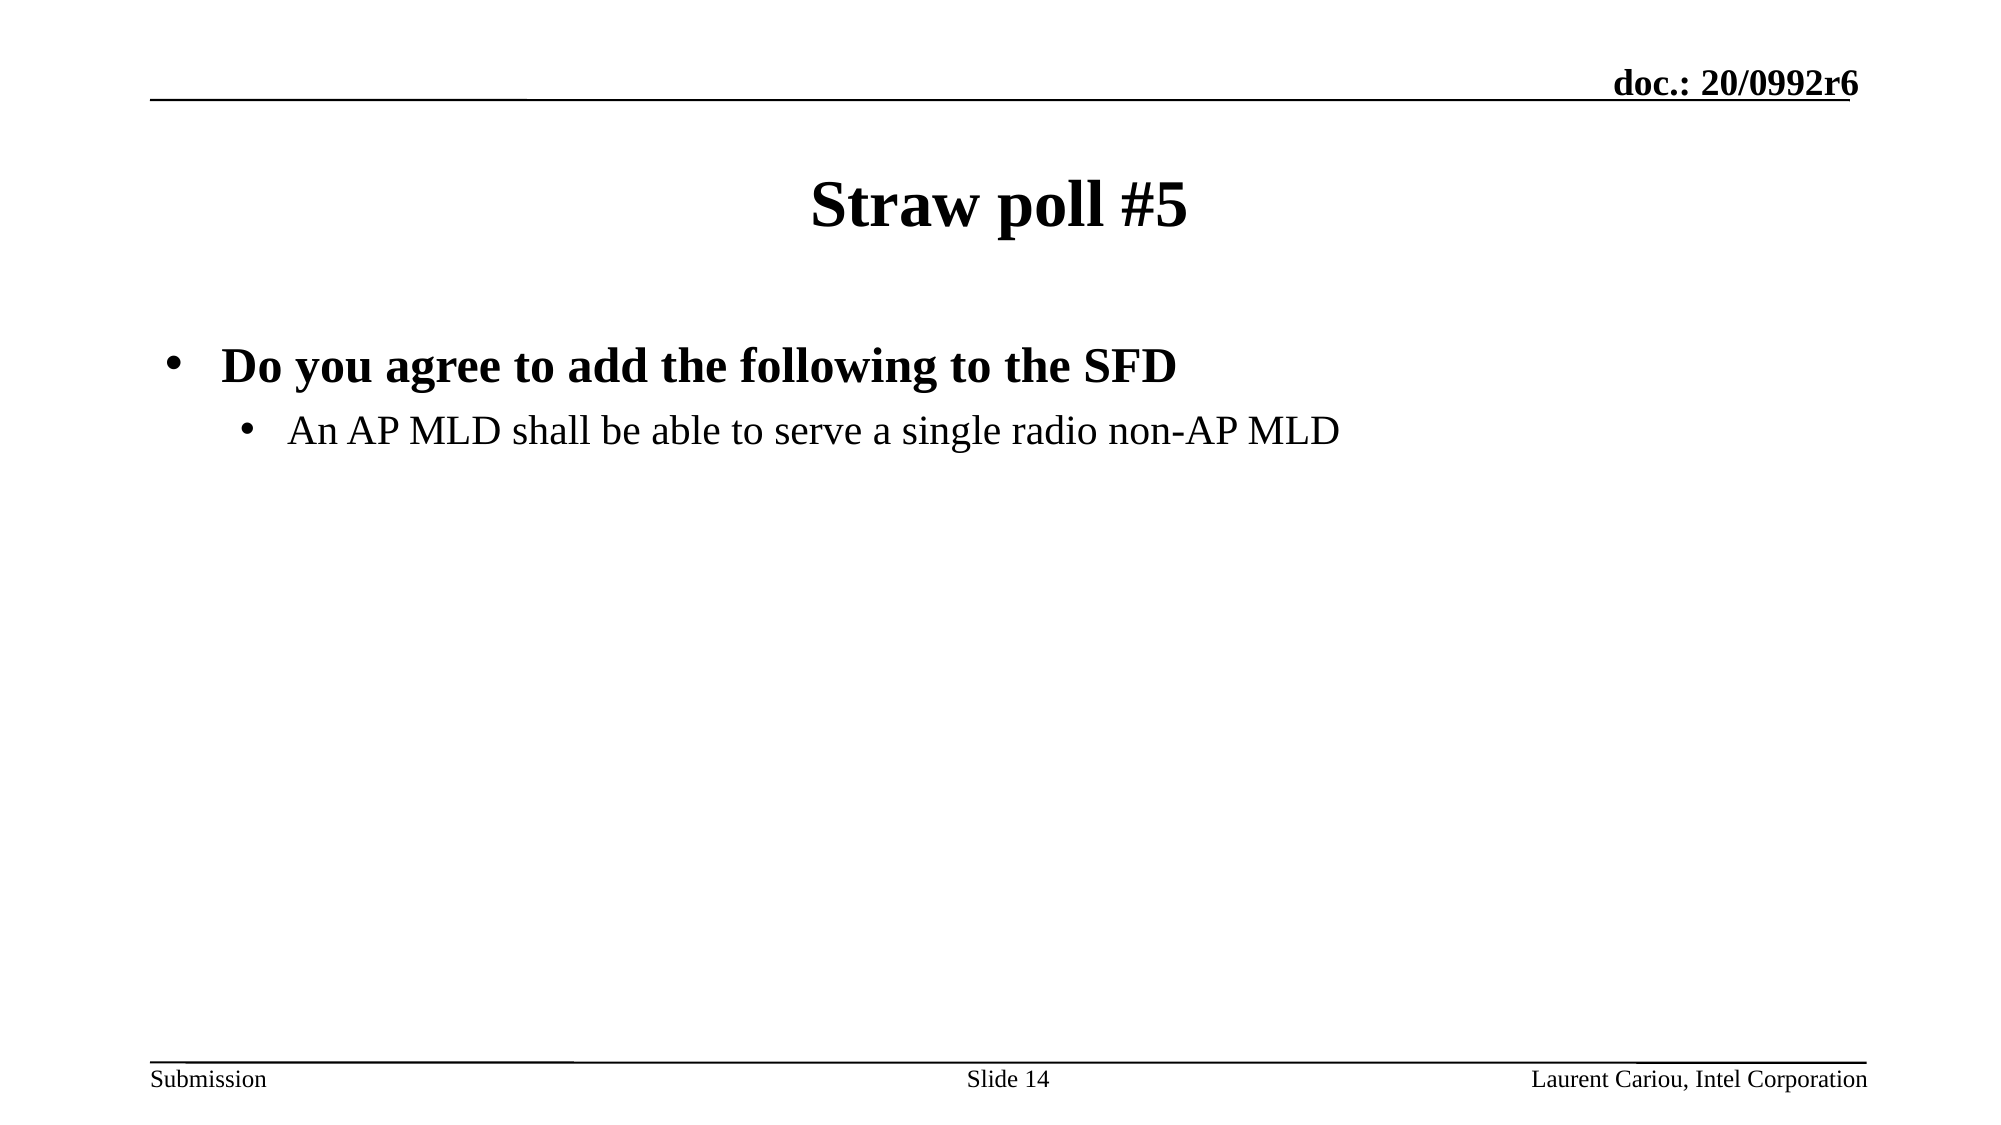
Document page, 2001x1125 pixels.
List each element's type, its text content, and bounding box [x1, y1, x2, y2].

title Straw poll #5 [149, 112, 1850, 288]
list Do you agree to add the following to the SFD An AP MLD shall be able to serve a single radio non-AP MLD [149, 324, 1850, 1000]
footer Laurent Cariou, Intel Corporation [1171, 1061, 1869, 1093]
slide_number Slide 14 [950, 1061, 1067, 1123]
